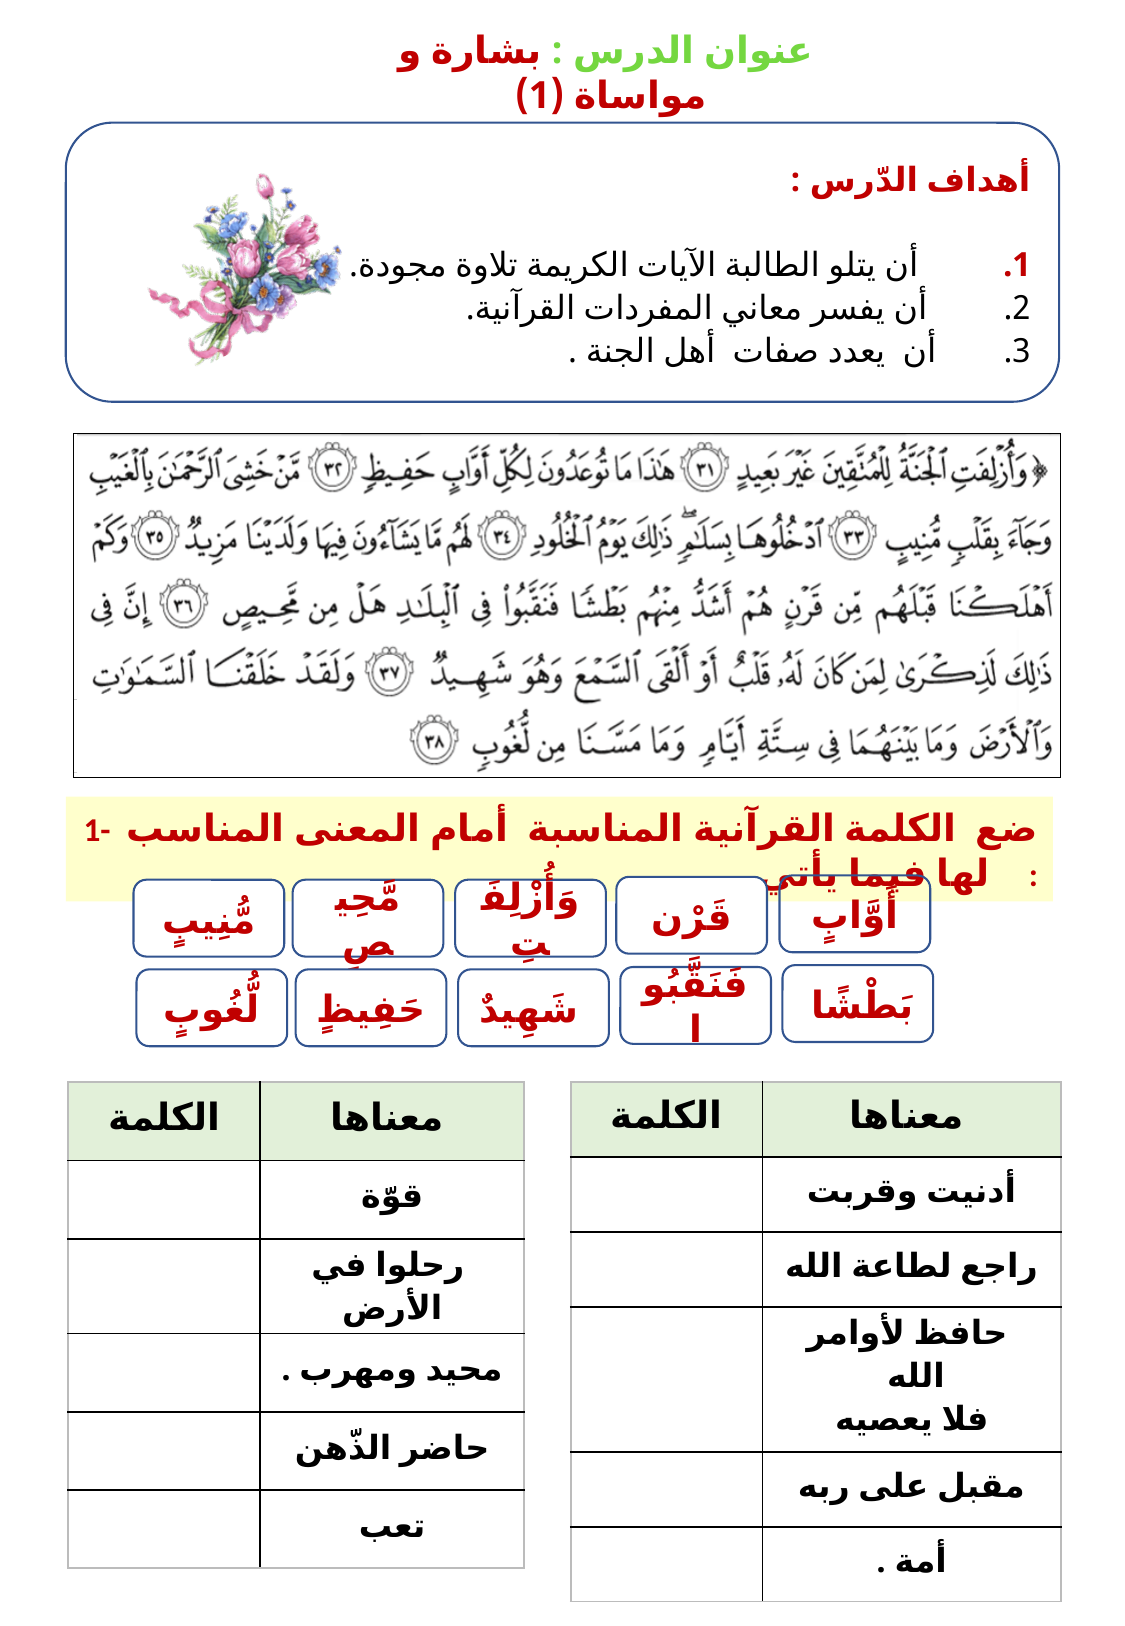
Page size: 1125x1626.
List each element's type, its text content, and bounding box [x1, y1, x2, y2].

table_cell [572, 1308, 762, 1451]
text_box شَهِيدٌ [457, 968, 610, 1048]
table_cell حافظ لأوامر الله فلا يعصيه [763, 1308, 1060, 1451]
text_box عنوان الدرس : بشارة و مواساة (1) [324, 41, 888, 101]
text_box بَطْشًا [781, 964, 935, 1044]
table_cell محيد ومهرب . [261, 1334, 523, 1411]
table_cell [572, 1158, 762, 1231]
table_cell [572, 1528, 762, 1601]
text_box حَفِيظٍ [294, 968, 448, 1048]
table_cell راجع لطاعة الله [763, 1233, 1060, 1306]
text_box مَّحِيصٍ [291, 878, 445, 958]
table_header الكلمة [69, 1083, 259, 1160]
table_cell رحلوا في الأرض [261, 1240, 523, 1333]
table_cell [572, 1453, 762, 1526]
table_cell مقبل على ربه [763, 1453, 1060, 1526]
table_header معناها [763, 1083, 1060, 1156]
table_cell حاضر الذّهن [261, 1413, 523, 1489]
text_box مُّنِيبٍ [132, 878, 286, 958]
table_header معناها [261, 1083, 523, 1160]
text_box قَرْن [615, 875, 769, 955]
table_cell [69, 1240, 259, 1333]
text_box أهداف الدّرس : أن يتلو الطالبة الآيات الكريمة تلاوة مجودة. أن يفسر معاني المفردات القرآنية. أن يعدد صفات أهل الجنة . [64, 121, 1061, 403]
text_box فَنَقَّبُوا [619, 965, 773, 1045]
table_cell [69, 1413, 259, 1489]
text_box 1- ضع الكلمة القرآنية المناسبة أمام المعنى المناسب لها فيما يأتي : [65, 796, 1053, 902]
table_cell أمة . [763, 1528, 1060, 1601]
table_header الكلمة [572, 1083, 762, 1156]
text_box لُّغُوبٍ [135, 968, 289, 1048]
text_box وَأُزْلِفَتِ [454, 878, 607, 958]
table_cell أدنيت وقربت [763, 1158, 1060, 1231]
table_cell [69, 1334, 259, 1411]
table_cell [69, 1491, 259, 1567]
text_box أَوَّابٍ [778, 874, 932, 954]
picture [125, 157, 359, 373]
picture [73, 433, 1061, 778]
table_cell قوّة [261, 1161, 523, 1238]
table_cell تعب [261, 1491, 523, 1567]
table_cell [572, 1233, 762, 1306]
table_cell [69, 1161, 259, 1238]
